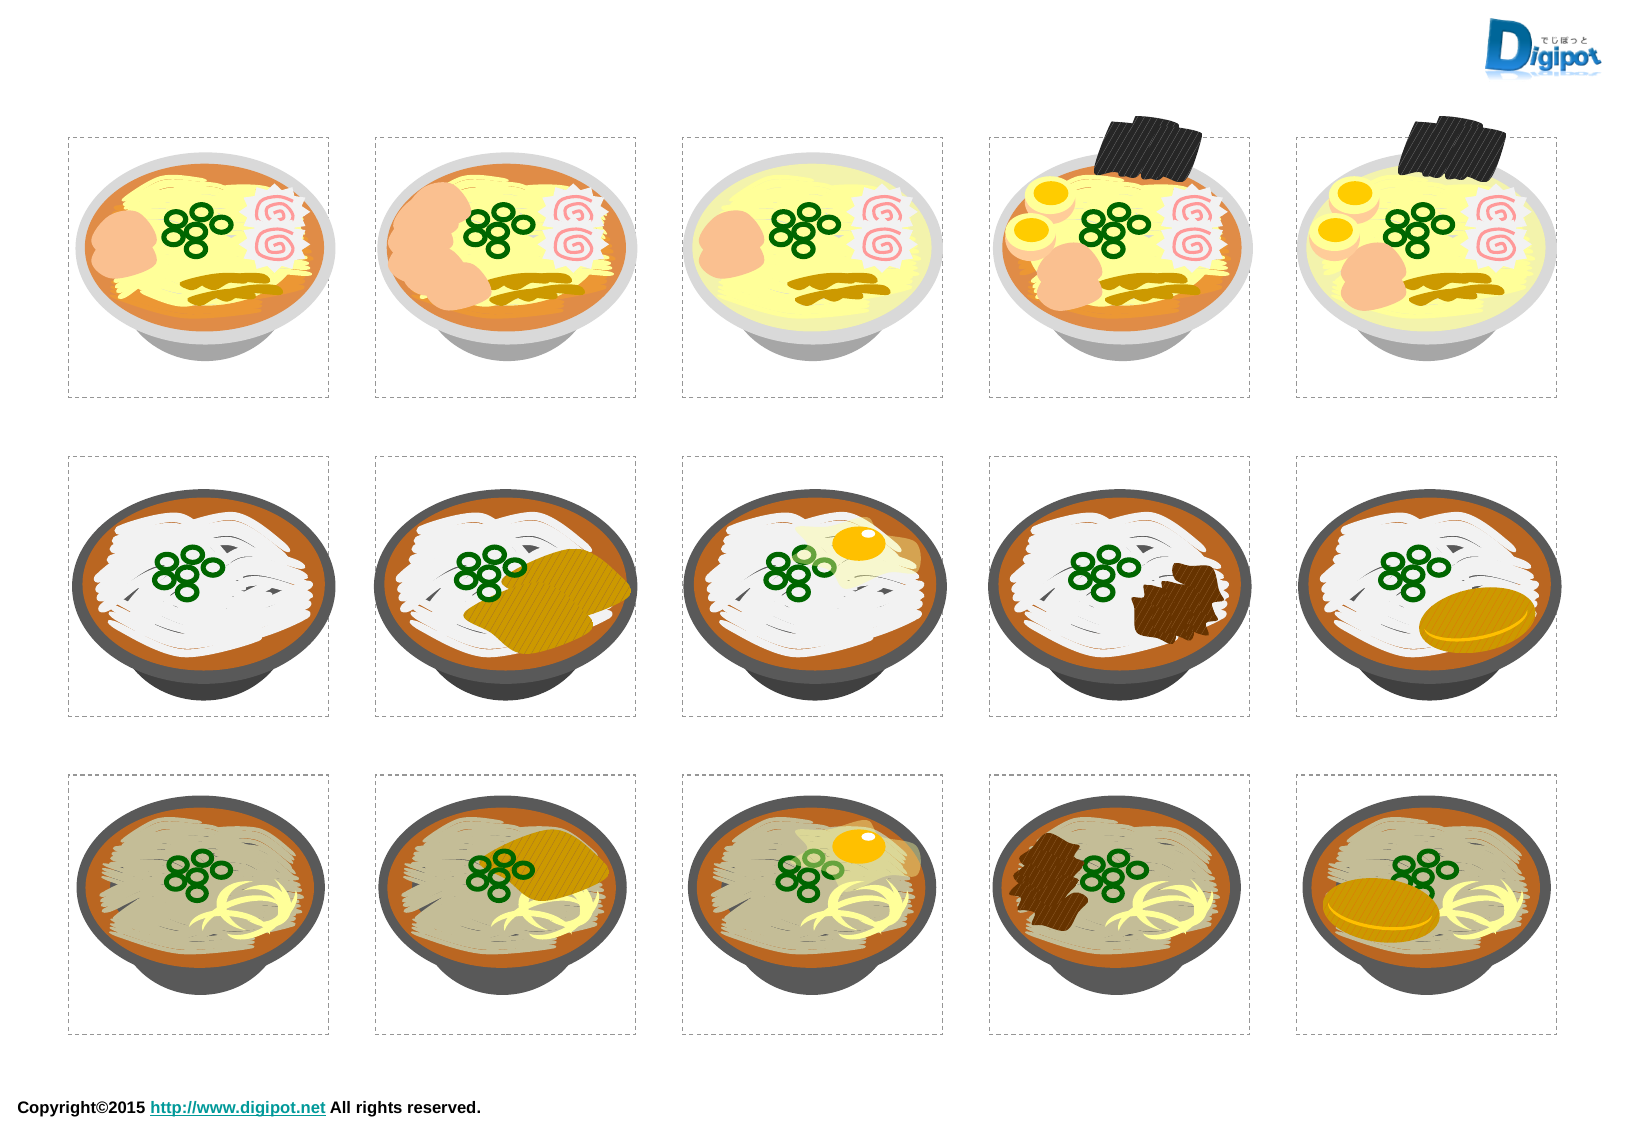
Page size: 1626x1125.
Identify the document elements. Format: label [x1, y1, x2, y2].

text_box [373, 488, 638, 701]
text_box [1296, 115, 1558, 362]
text_box [992, 115, 1254, 362]
text_box [71, 488, 336, 701]
text_box [987, 488, 1252, 701]
text_box [378, 795, 627, 996]
text_box [682, 152, 944, 362]
text_box [76, 795, 326, 996]
text_box [1302, 795, 1552, 996]
text_box [687, 795, 937, 996]
text_box [683, 488, 948, 701]
text_box [75, 152, 336, 362]
text_box [992, 795, 1242, 996]
text_box [377, 152, 638, 362]
picture [1485, 18, 1602, 82]
text_box [1297, 488, 1562, 701]
